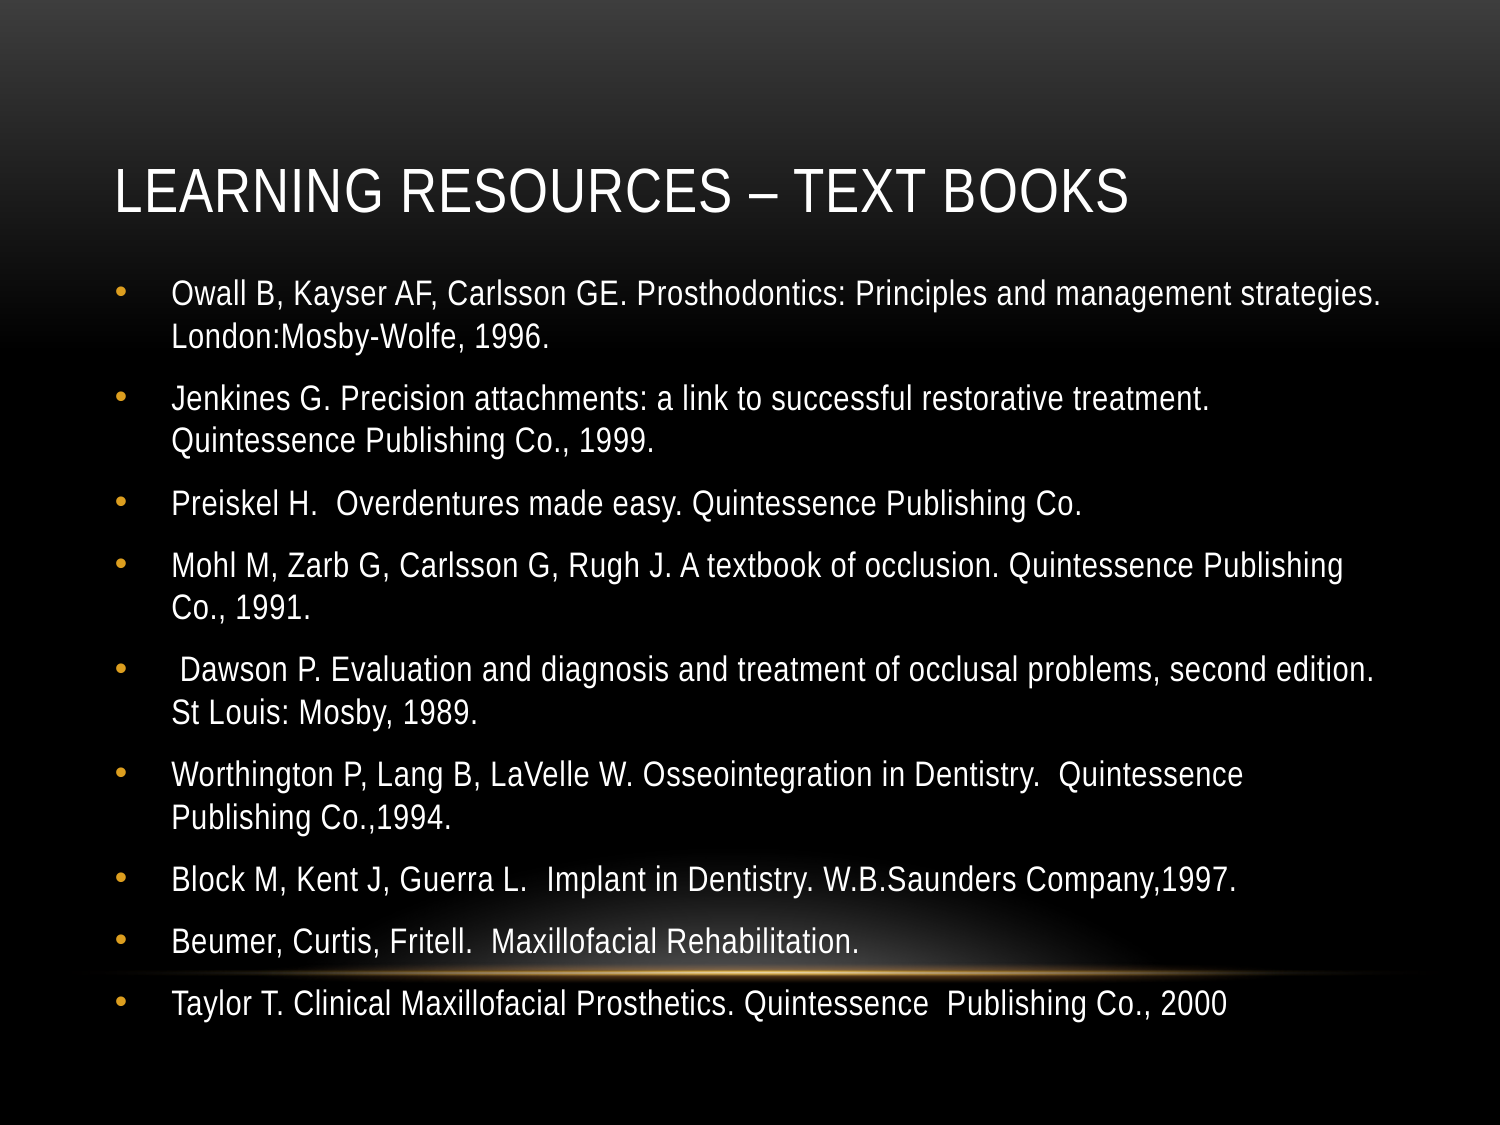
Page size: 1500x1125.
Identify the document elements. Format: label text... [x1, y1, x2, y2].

list Owall B, Kayser AF, Carlsson GE. Prosthodontics: Principles and management strategies. London:Mosby-Wolfe, 1996. Jenkines G. Precision attachments: a link to successful restorative treatment. Quintessence Publishing Co., 1999. Preiskel H. Overdentures made easy. Quintessence Publishing Co. Mohl M, Zarb G, Carlsson G, Rugh J. A textbook of occlusion. Quintessence Publishing Co., 1991. Dawson P. Evaluation and diagnosis and treatment of occlusal problems, second edition. St Louis: Mosby, 1989. Worthington P, Lang B, LaVelle W. Osseointegration in Dentistry. Quintessence Publishing Co.,1994. Block M, Kent J, Guerra L. Implant in Dentistry. W.B.Saunders Company,1997. Beumer, Curtis, Fritell. Maxillofacial Rehabilitation. Taylor T. Clinical Maxillofacial Prosthetics. Quintessence Publishing Co., 2000 [99, 262, 1400, 1046]
picture [0, 0, 1500, 1125]
title Learning Resources – Text Books [99, 45, 1400, 233]
